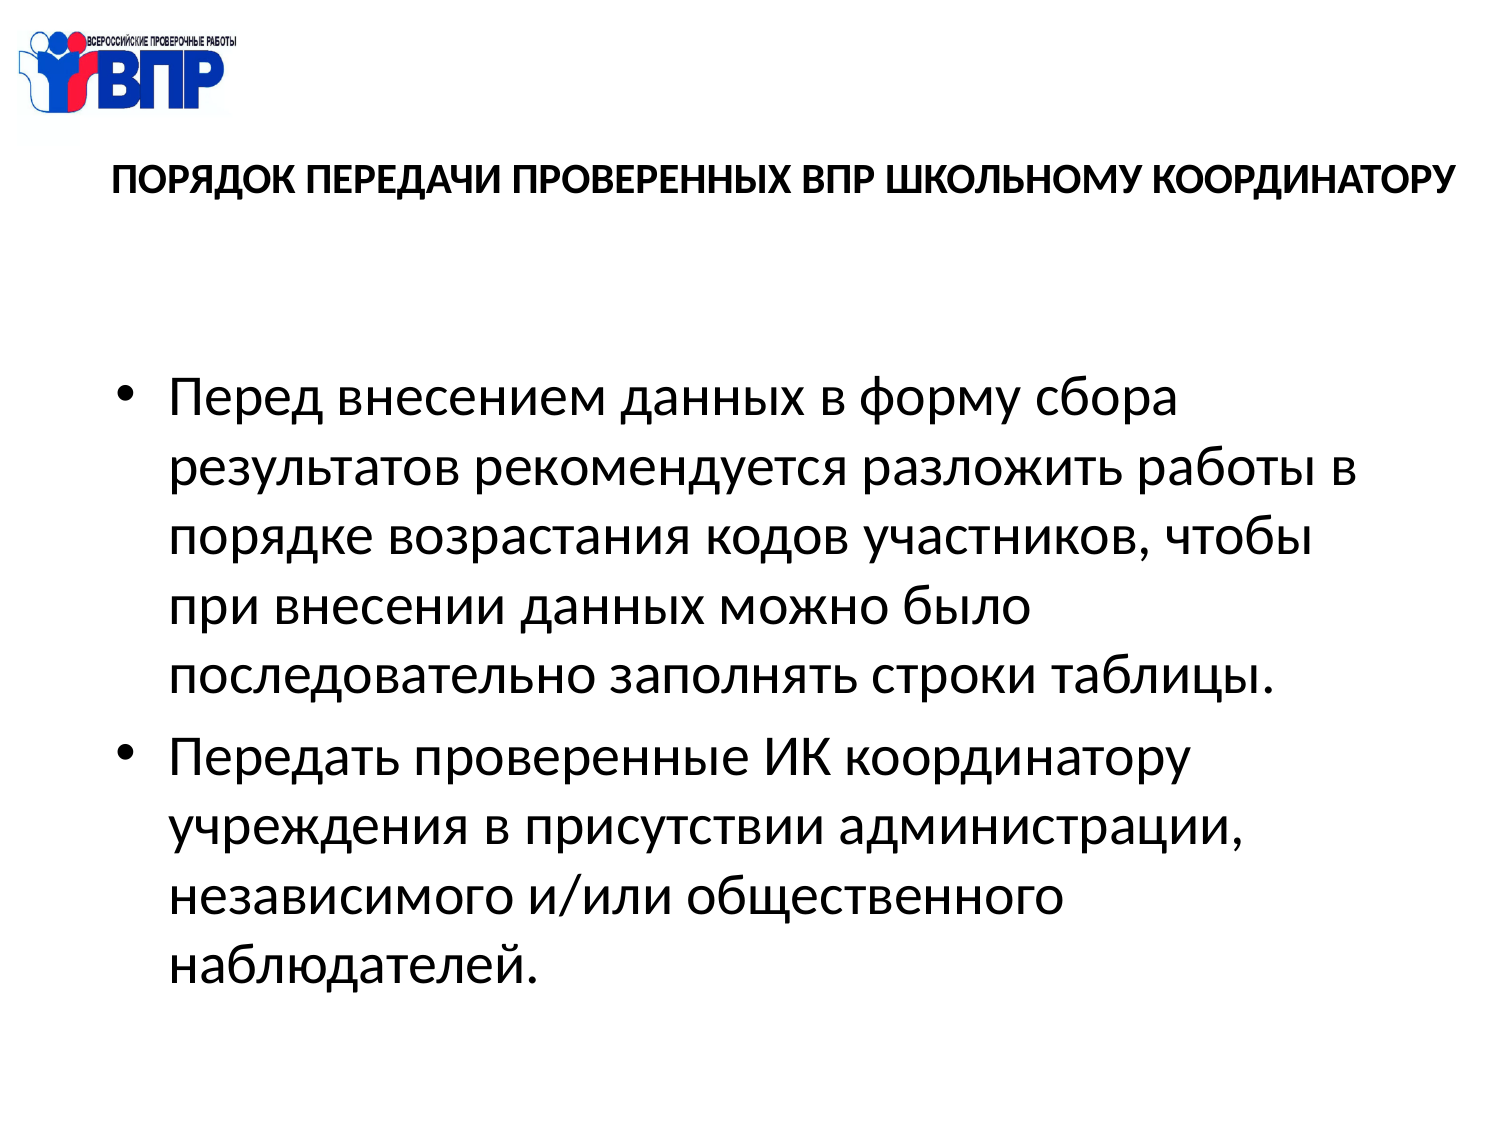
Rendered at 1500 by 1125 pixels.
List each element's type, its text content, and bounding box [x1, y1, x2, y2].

list Перед внесением данных в форму сбора результатов рекомендуется разложить работы в порядке возрастания кодов участников, чтобы при внесении данных можно было последовательно заполнять строки таблицы. Передать проверенные ИК координатору учреждения в присутствии администрации, независимого и/или общественного наблюдателей. [100, 349, 1425, 1005]
title ПОРЯДОК ПЕРЕДАЧИ ПРОВЕРЕННЫХ ВПР ШКОЛЬНОМУ КООРДИНАТОРУ [76, 30, 1473, 219]
picture [17, 0, 237, 146]
